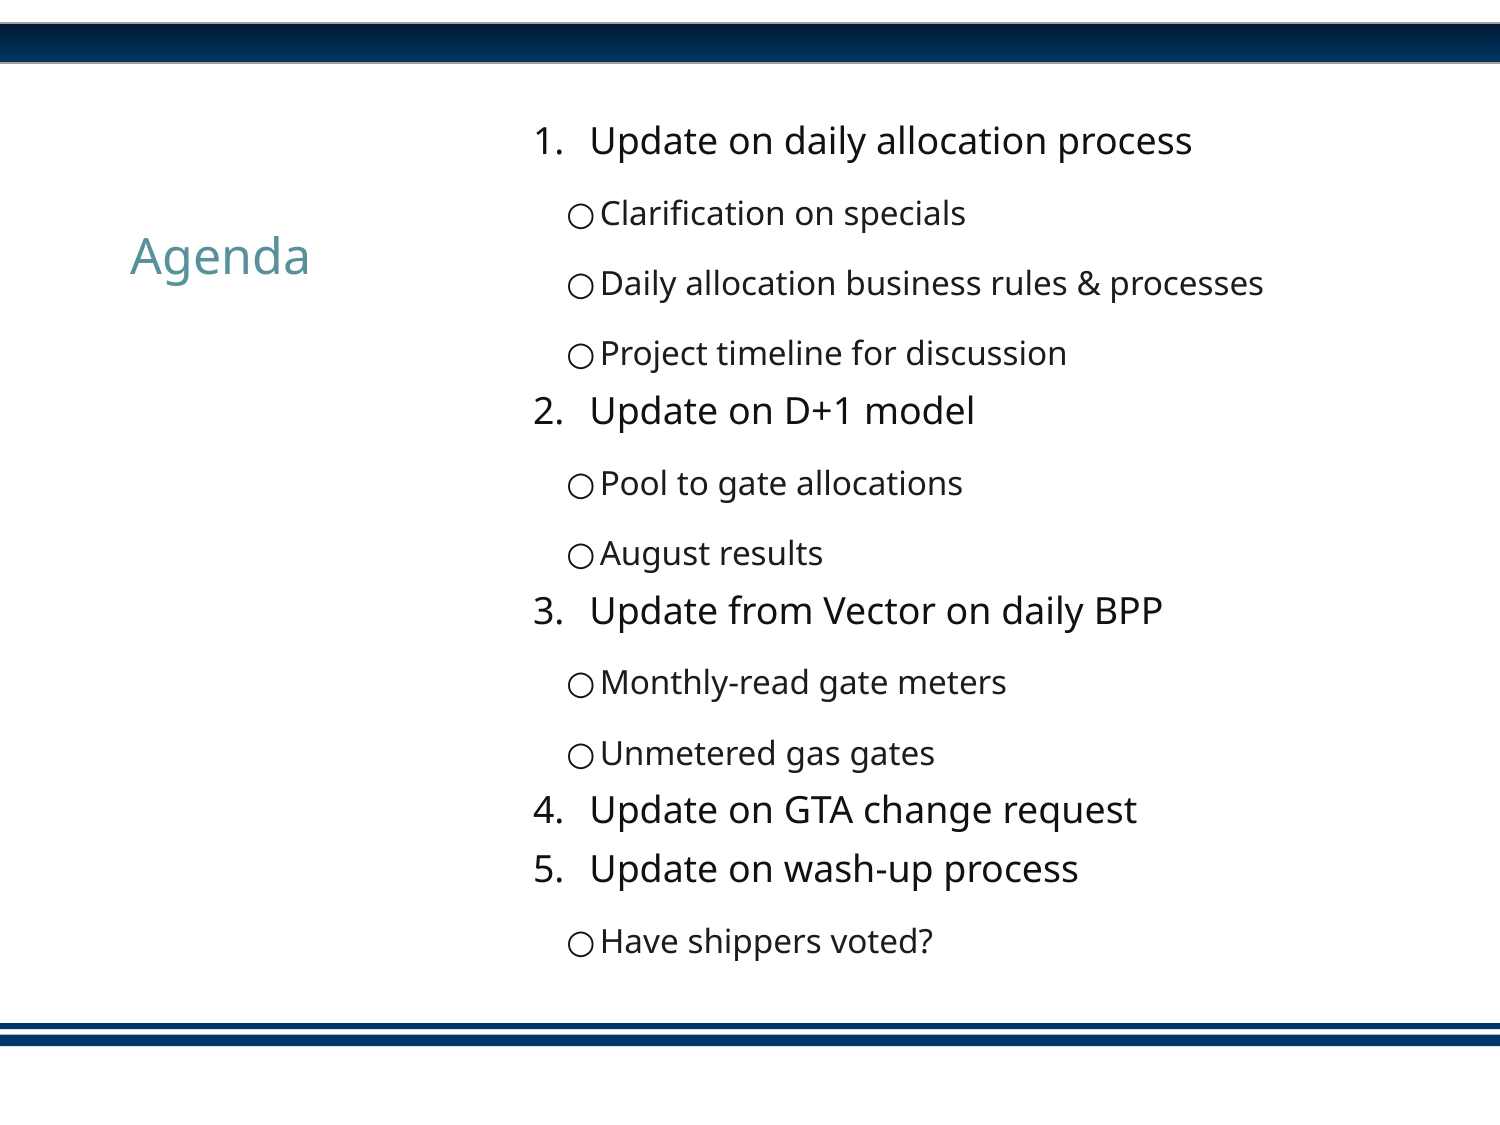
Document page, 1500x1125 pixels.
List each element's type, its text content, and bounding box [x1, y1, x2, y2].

title Agenda [130, 178, 380, 285]
text_box Update on daily allocation process Clarification on specials Daily allocation business rules & processes Project timeline for discussion Update on D+1 model Pool to gate allocations August results Update from Vector on daily BPP Monthly-read gate meters Unmetered gas gates Update on GTA change request Update on wash-up process Have shippers voted? [533, 117, 1435, 552]
list [130, 324, 1371, 997]
